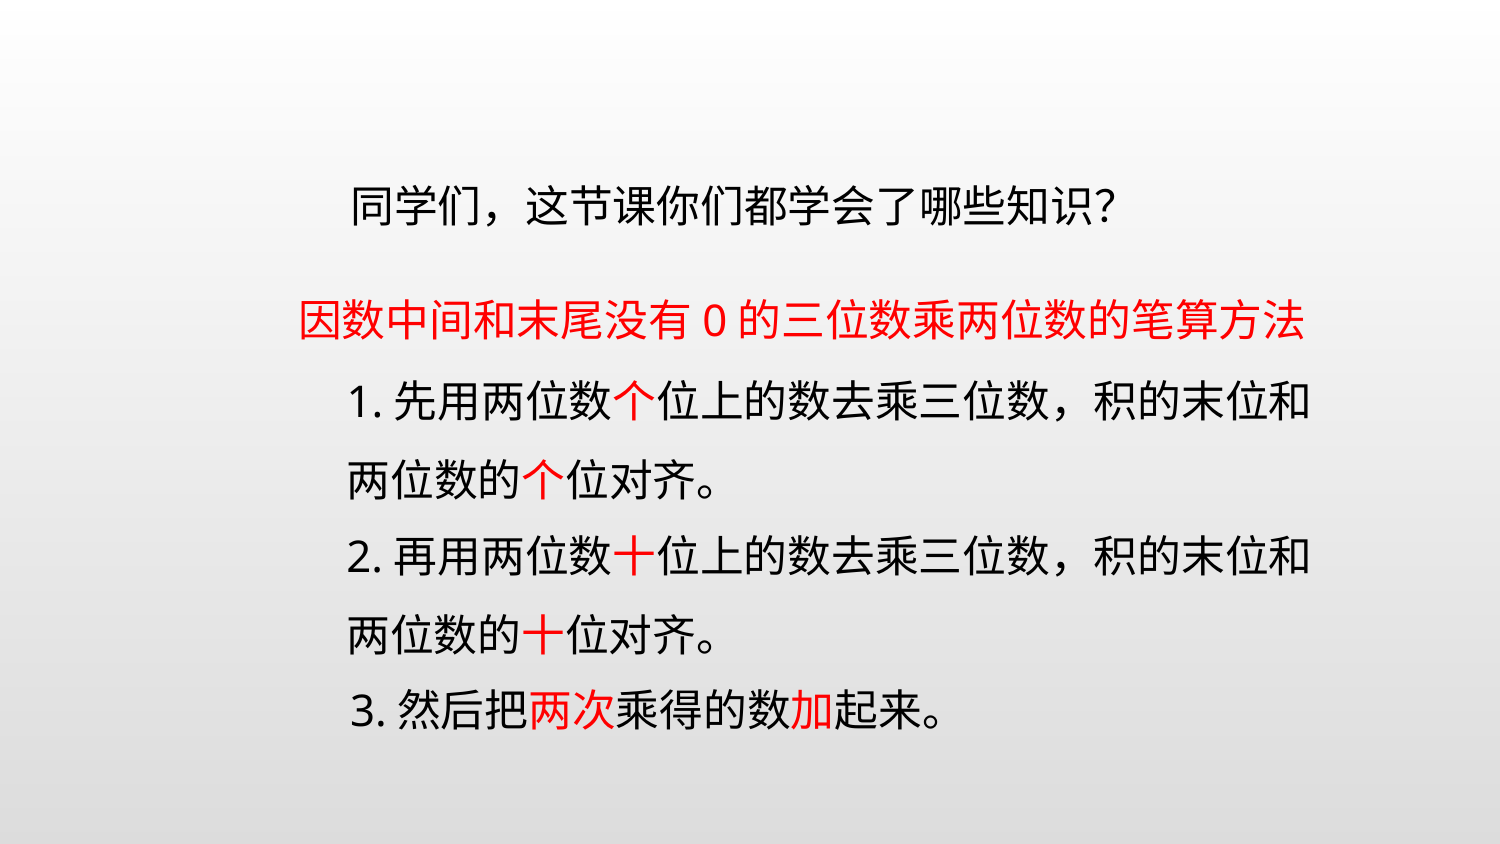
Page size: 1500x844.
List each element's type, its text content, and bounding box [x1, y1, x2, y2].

text_box 因数中间和末尾没有0的三位数乘两位数的笔算方法 [286, 261, 1332, 351]
text_box 3.然后把两次乘得的数加起来。 [338, 650, 1316, 741]
text_box 2.再用两位数十位上的数去乘三位数，积的末位和两位数的十位对齐。 [335, 496, 1348, 666]
text_box 同学们，这节课你们都学会了哪些知识？ [339, 146, 1150, 237]
text_box 1.先用两位数个位上的数去乘三位数，积的末位和两位数的个位对齐。 [335, 342, 1332, 496]
